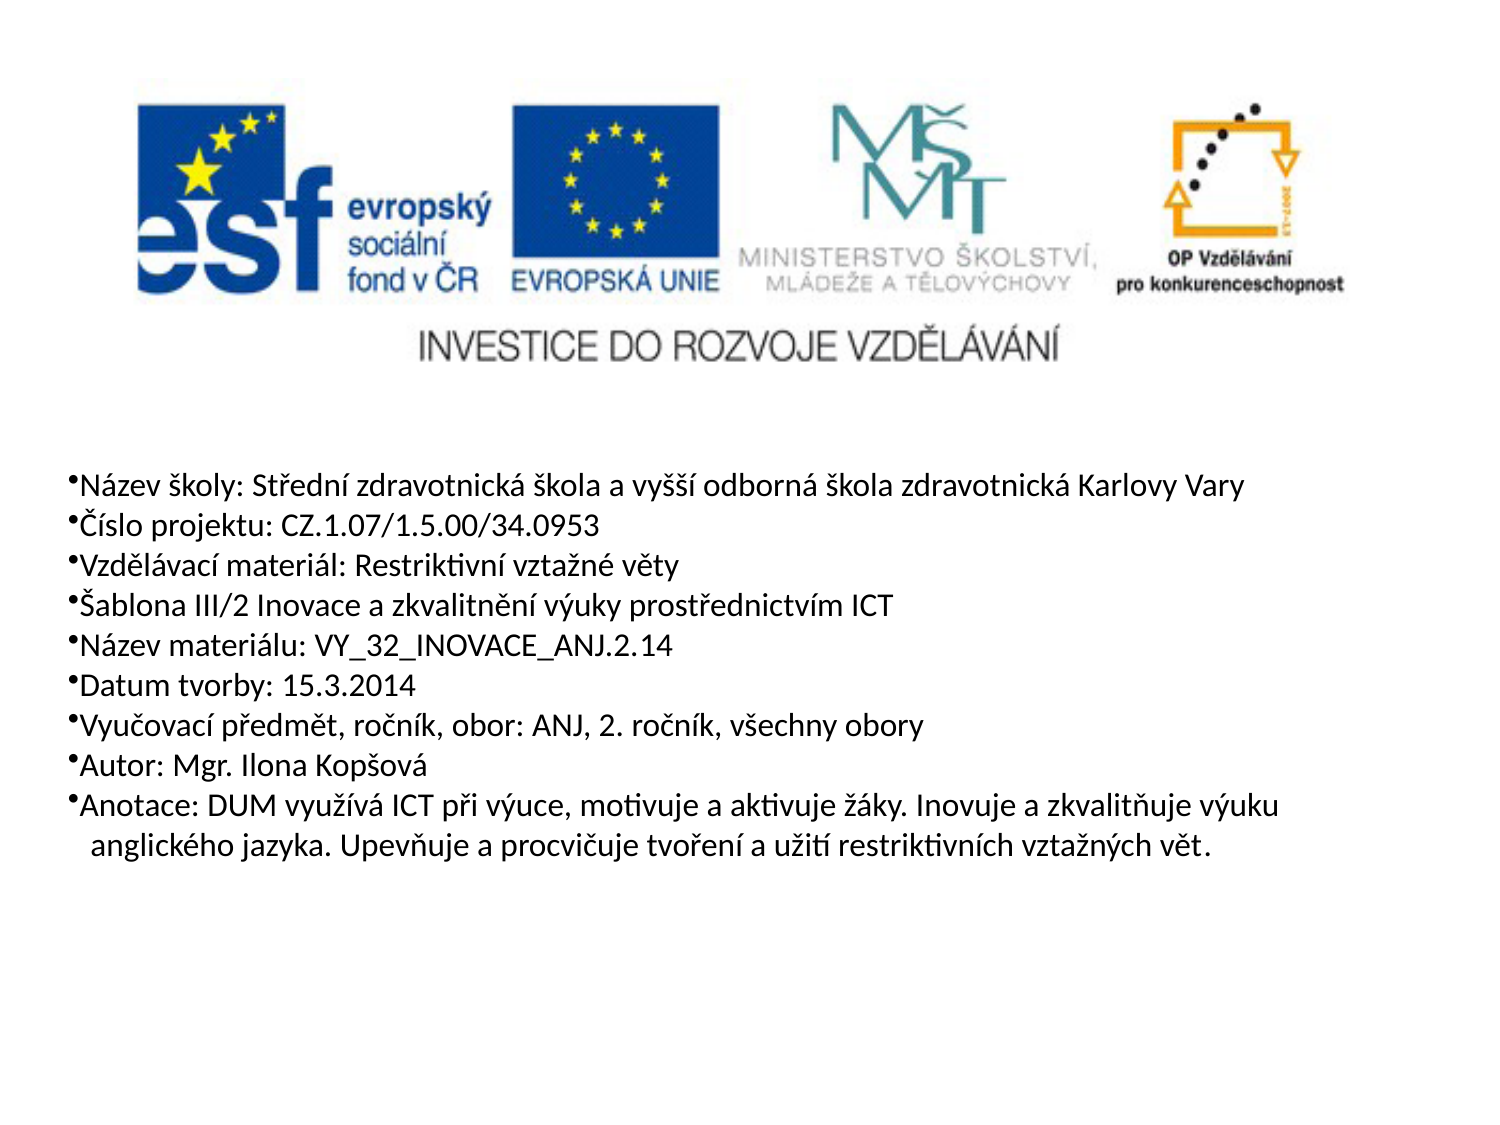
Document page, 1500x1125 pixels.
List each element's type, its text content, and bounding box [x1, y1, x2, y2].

text_box Název školy: Střední zdravotnická škola a vyšší odborná škola zdravotnická Karlovy Vary Číslo projektu: CZ.1.07/1.5.00/34.0953 Vzdělávací materiál: Restriktivní vztažné věty Šablona III/2 Inovace a zkvalitnění výuky prostřednictvím ICT Název materiálu: VY_32_INOVACE_ANJ.2.14 Datum tvorby: 15.3.2014 Vyučovací předmět, ročník, obor: ANJ, 2. ročník, všechny obory Autor: Mgr. Ilona Kopšová Anotace: DUM využívá ICT při výuce, motivuje a aktivuje žáky. Inovuje a zkvalitňuje výuku anglického jazyka. Upevňuje a procvičuje tvoření a užití restriktivních vztažných vět. [53, 456, 1441, 871]
picture [100, 77, 1377, 386]
